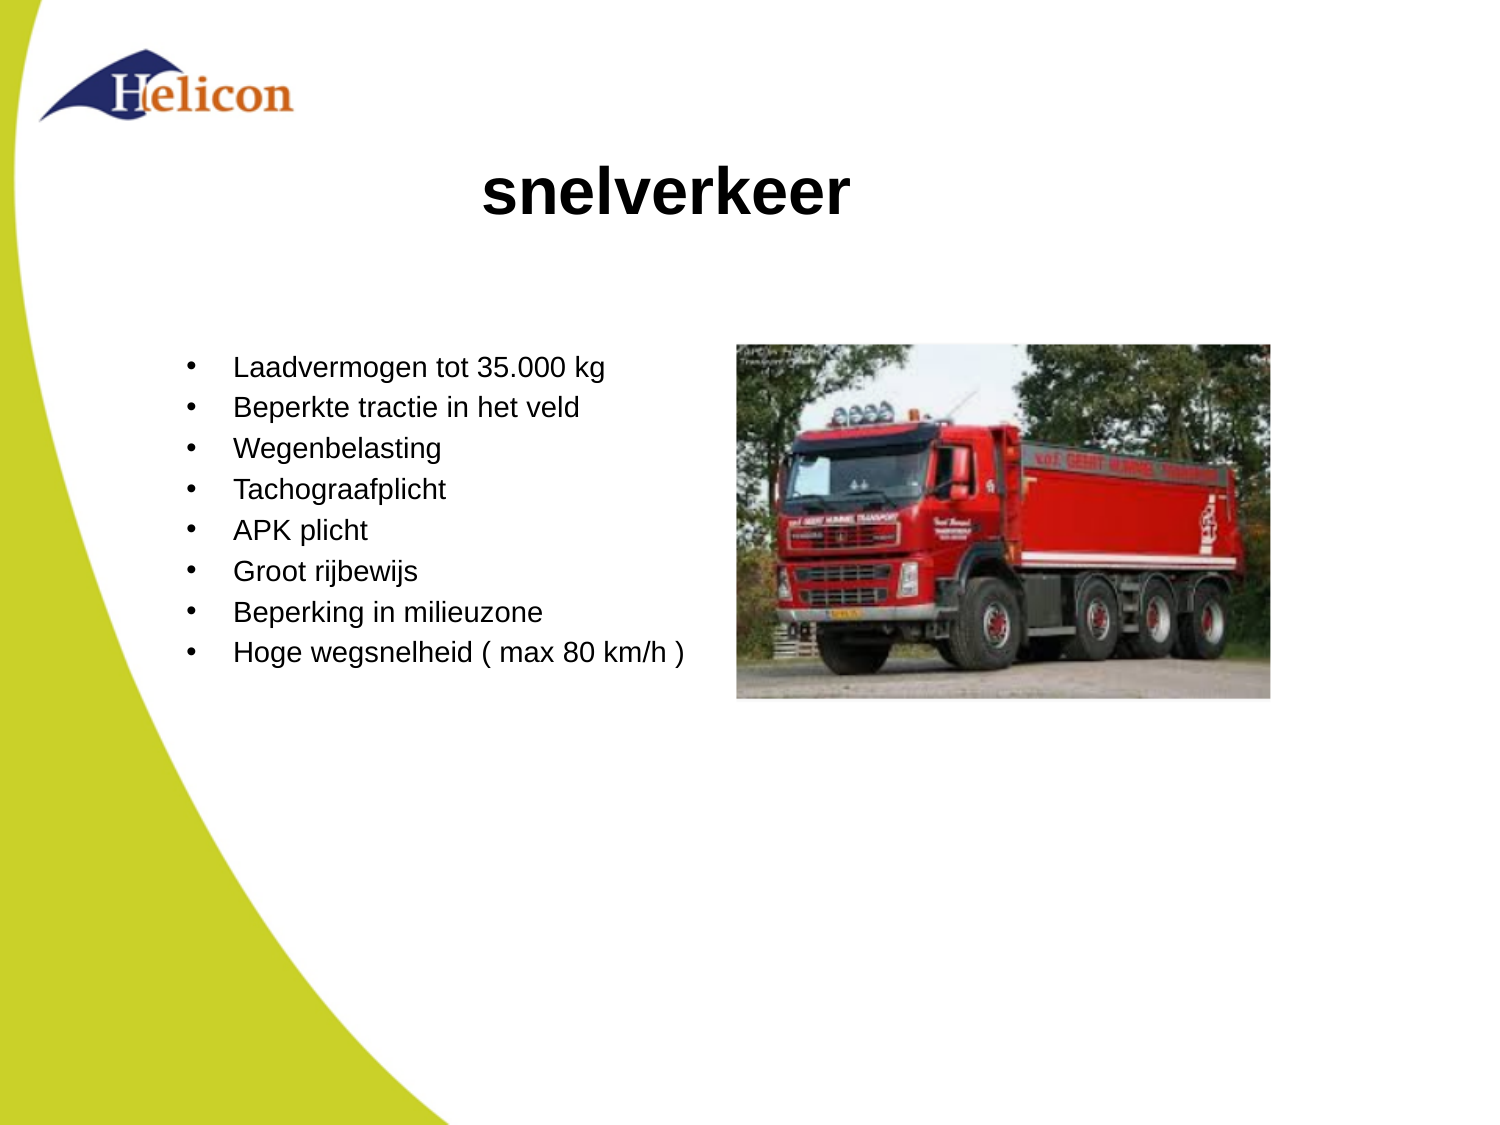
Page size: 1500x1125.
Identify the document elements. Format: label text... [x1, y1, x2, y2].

picture [0, 0, 1500, 1125]
list Laadvermogen tot 35.000 kg Beperkte tractie in het veld Wegenbelasting Tachograafplicht APK plicht Groot rijbewijs Beperking in milieuzone Hoge wegsnelheid ( max 80 km/h ) [171, 340, 718, 1005]
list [731, 340, 1280, 710]
title snelverkeer [75, 44, 1258, 236]
